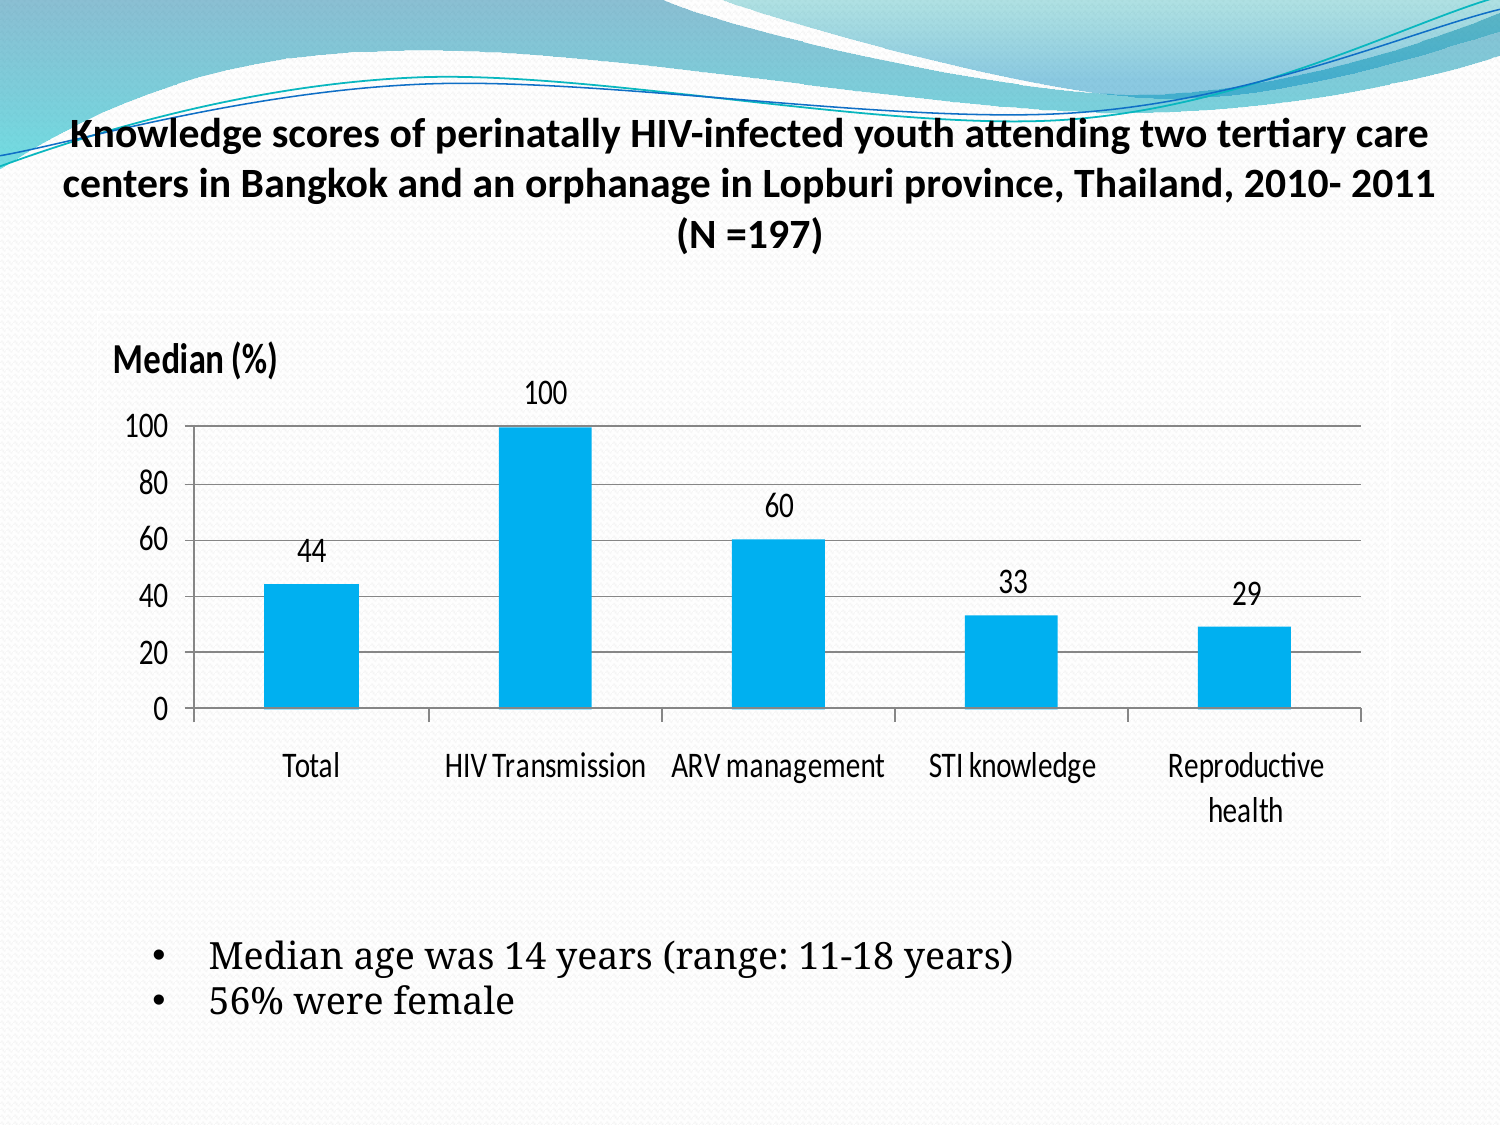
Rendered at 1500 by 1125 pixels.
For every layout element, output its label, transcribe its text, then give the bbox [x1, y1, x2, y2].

text_box Median age was 14 years (range: 11-18 years) 56% were female [137, 924, 1088, 1030]
text_box Knowledge scores of perinatally HIV-infected youth attending two tertiary care centers in Bangkok and an orphanage in Lopburi province, Thailand, 2010- 2011 (N =197) [12, 87, 1488, 275]
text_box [87, 299, 1401, 876]
